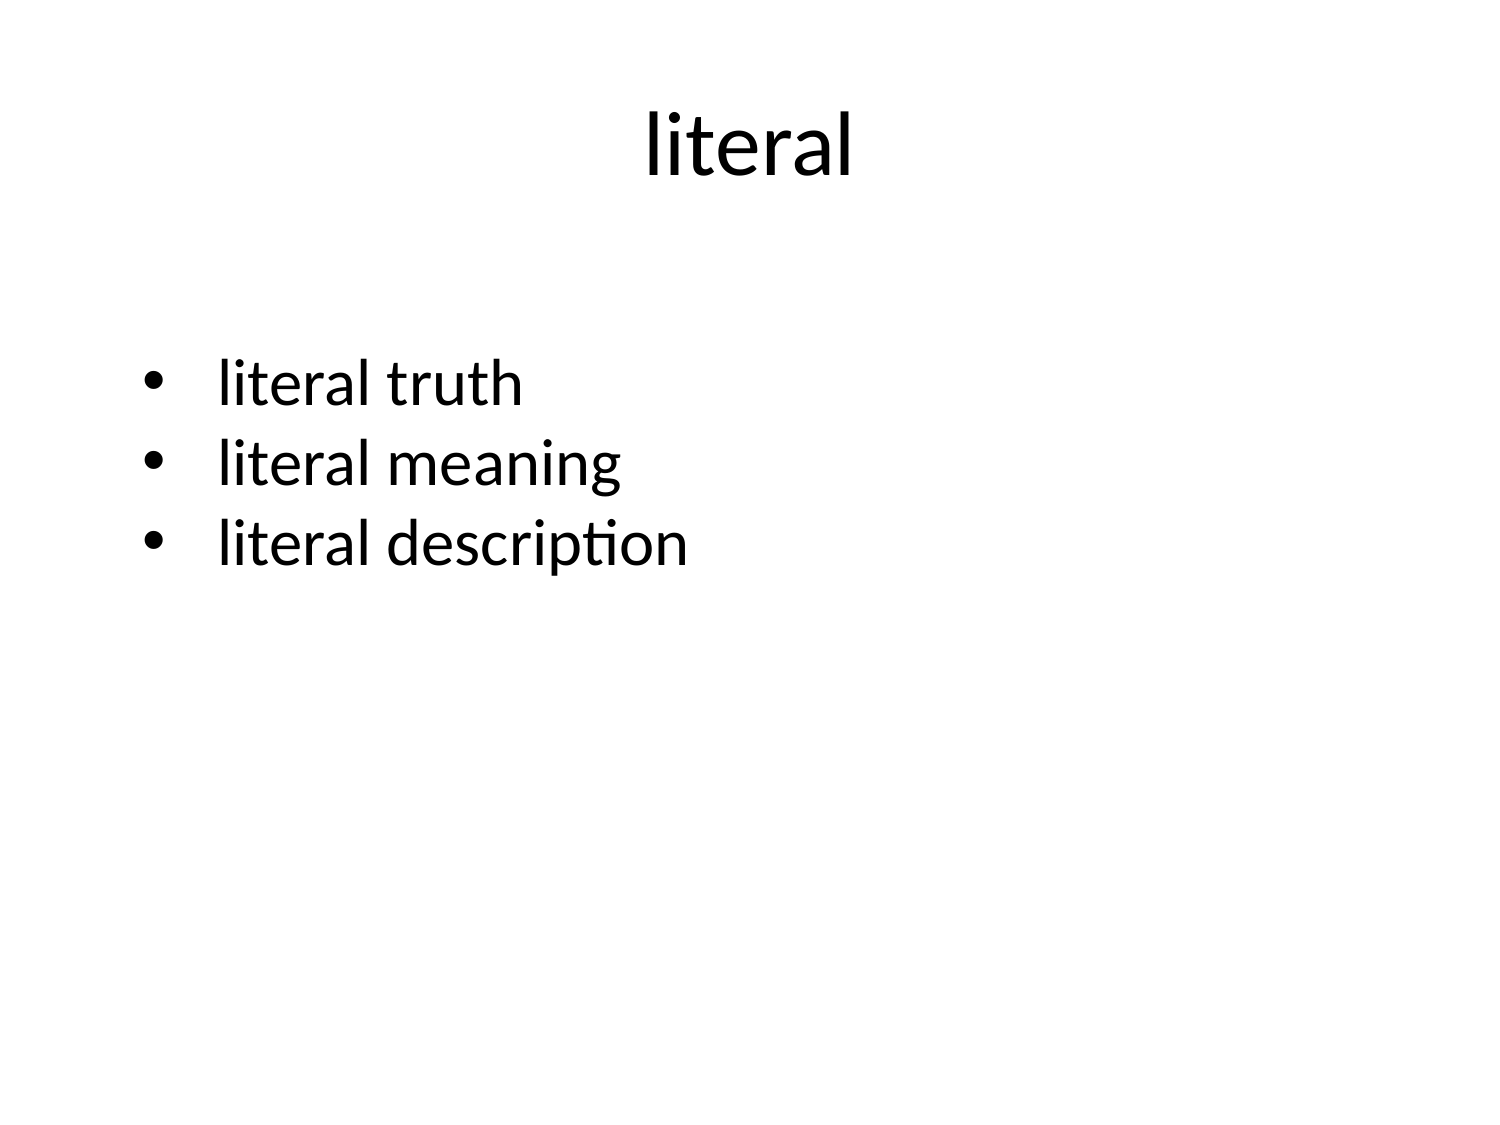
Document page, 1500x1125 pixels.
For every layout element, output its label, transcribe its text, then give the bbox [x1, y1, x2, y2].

title literal [75, 45, 1425, 233]
text_box literal truth literal meaning literal description [127, 331, 1500, 667]
